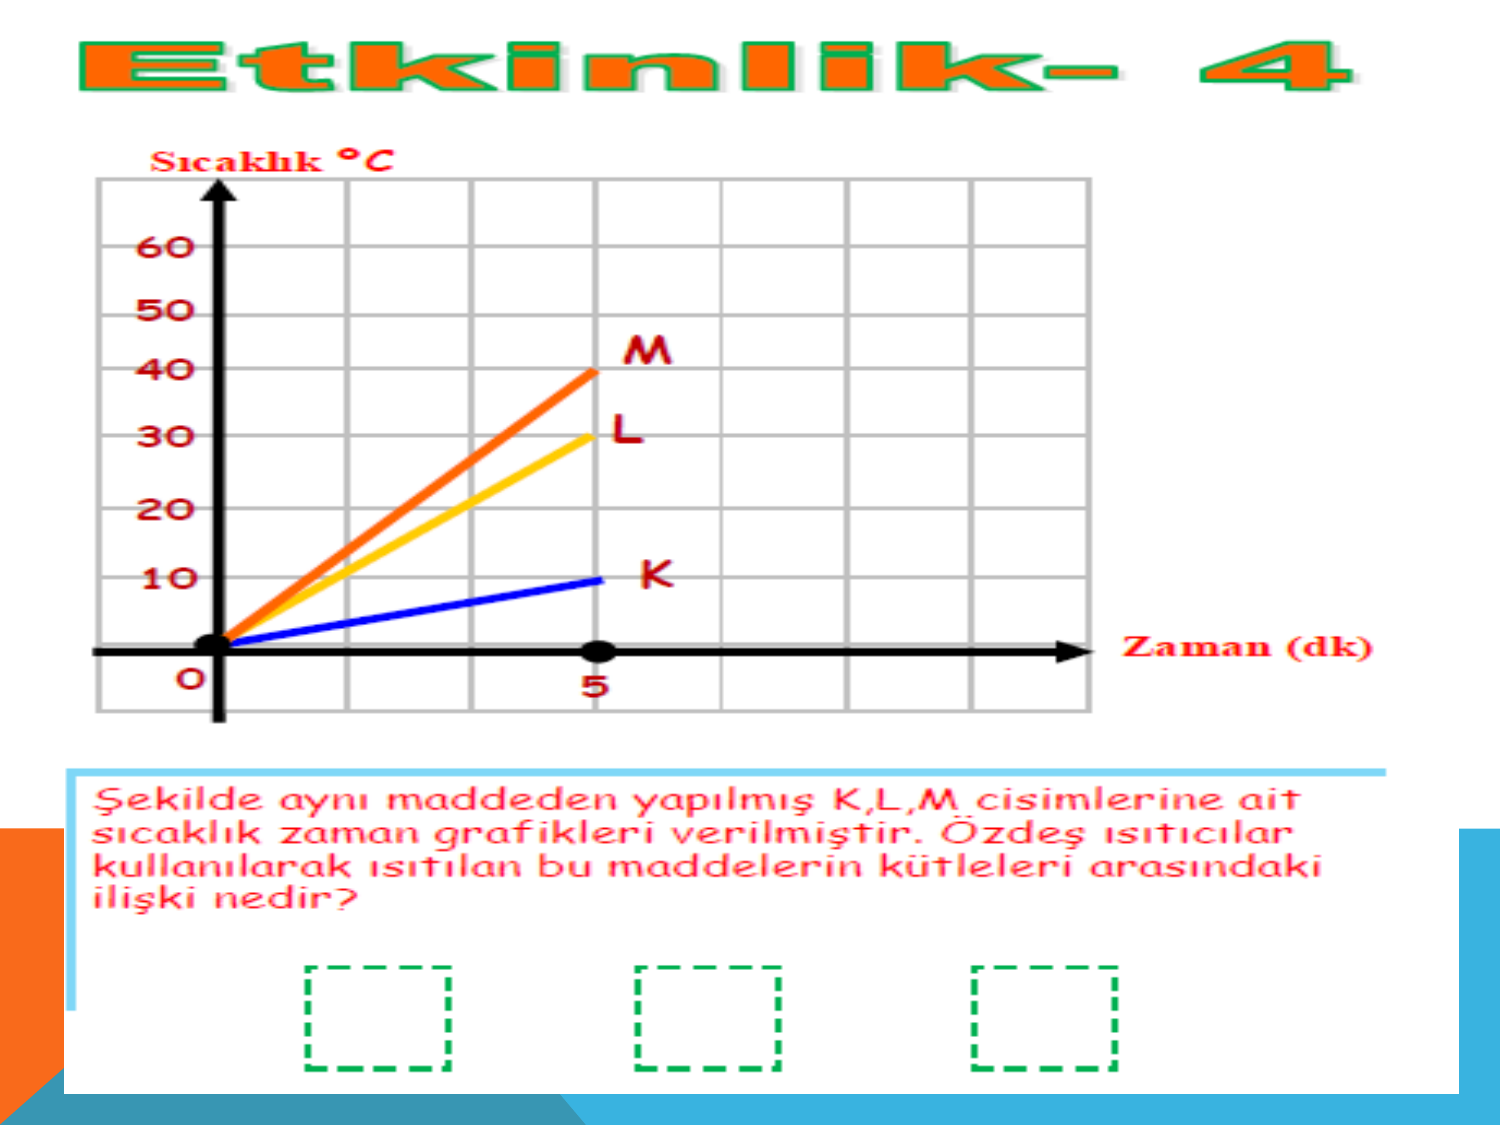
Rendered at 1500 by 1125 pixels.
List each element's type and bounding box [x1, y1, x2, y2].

picture [64, 30, 1459, 1095]
